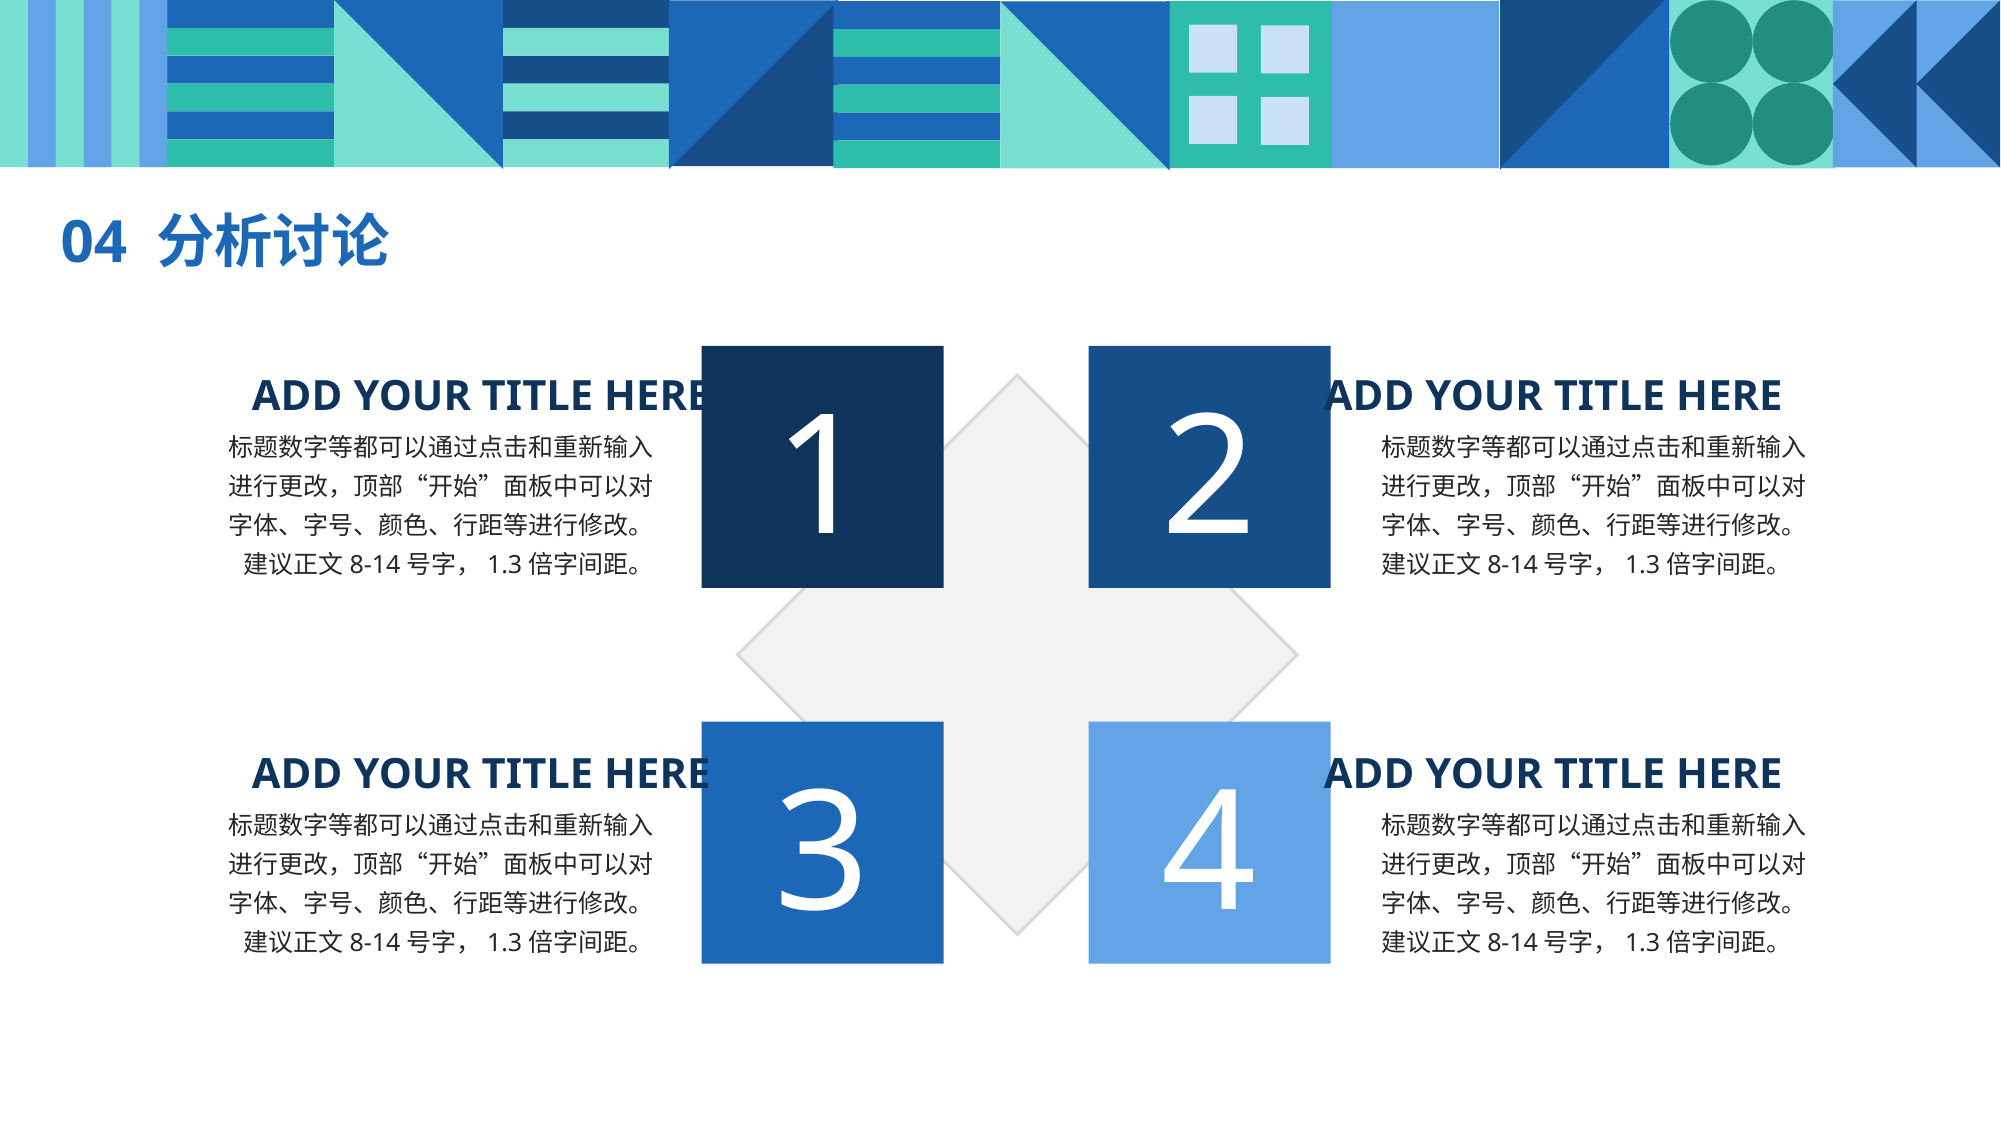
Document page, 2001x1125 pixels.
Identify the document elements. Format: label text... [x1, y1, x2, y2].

text_box 4 [1088, 721, 1332, 965]
text_box 3 [701, 721, 945, 965]
text_box 标题数字等都可以通过点击和重新输入进行更改，顶部“开始”面板中可以对字体、字号、颜色、行距等进行修改。建议正文8-14号字，1.3倍字间距。 [191, 793, 669, 965]
text_box 标题数字等都可以通过点击和重新输入进行更改，顶部“开始”面板中可以对字体、字号、颜色、行距等进行修改。建议正文8-14号字，1.3倍字间距。 [1366, 415, 1844, 586]
text_box 标题数字等都可以通过点击和重新输入进行更改，顶部“开始”面板中可以对字体、字号、颜色、行距等进行修改。建议正文8-14号字，1.3倍字间距。 [1366, 793, 1844, 965]
text_box 2 [1088, 345, 1332, 589]
text_box ADD YOUR TITLE HERE [1309, 714, 1798, 805]
text_box ADD YOUR TITLE HERE [237, 336, 726, 426]
list 04 分析讨论 [45, 196, 623, 291]
text_box ADD YOUR TITLE HERE [237, 714, 726, 805]
text_box ADD YOUR TITLE HERE [1309, 336, 1798, 426]
text_box 标题数字等都可以通过点击和重新输入进行更改，顶部“开始”面板中可以对字体、字号、颜色、行距等进行修改。建议正文8-14号字，1.3倍字间距。 [191, 415, 669, 586]
text_box 1 [701, 345, 945, 589]
text_box [736, 373, 1299, 937]
